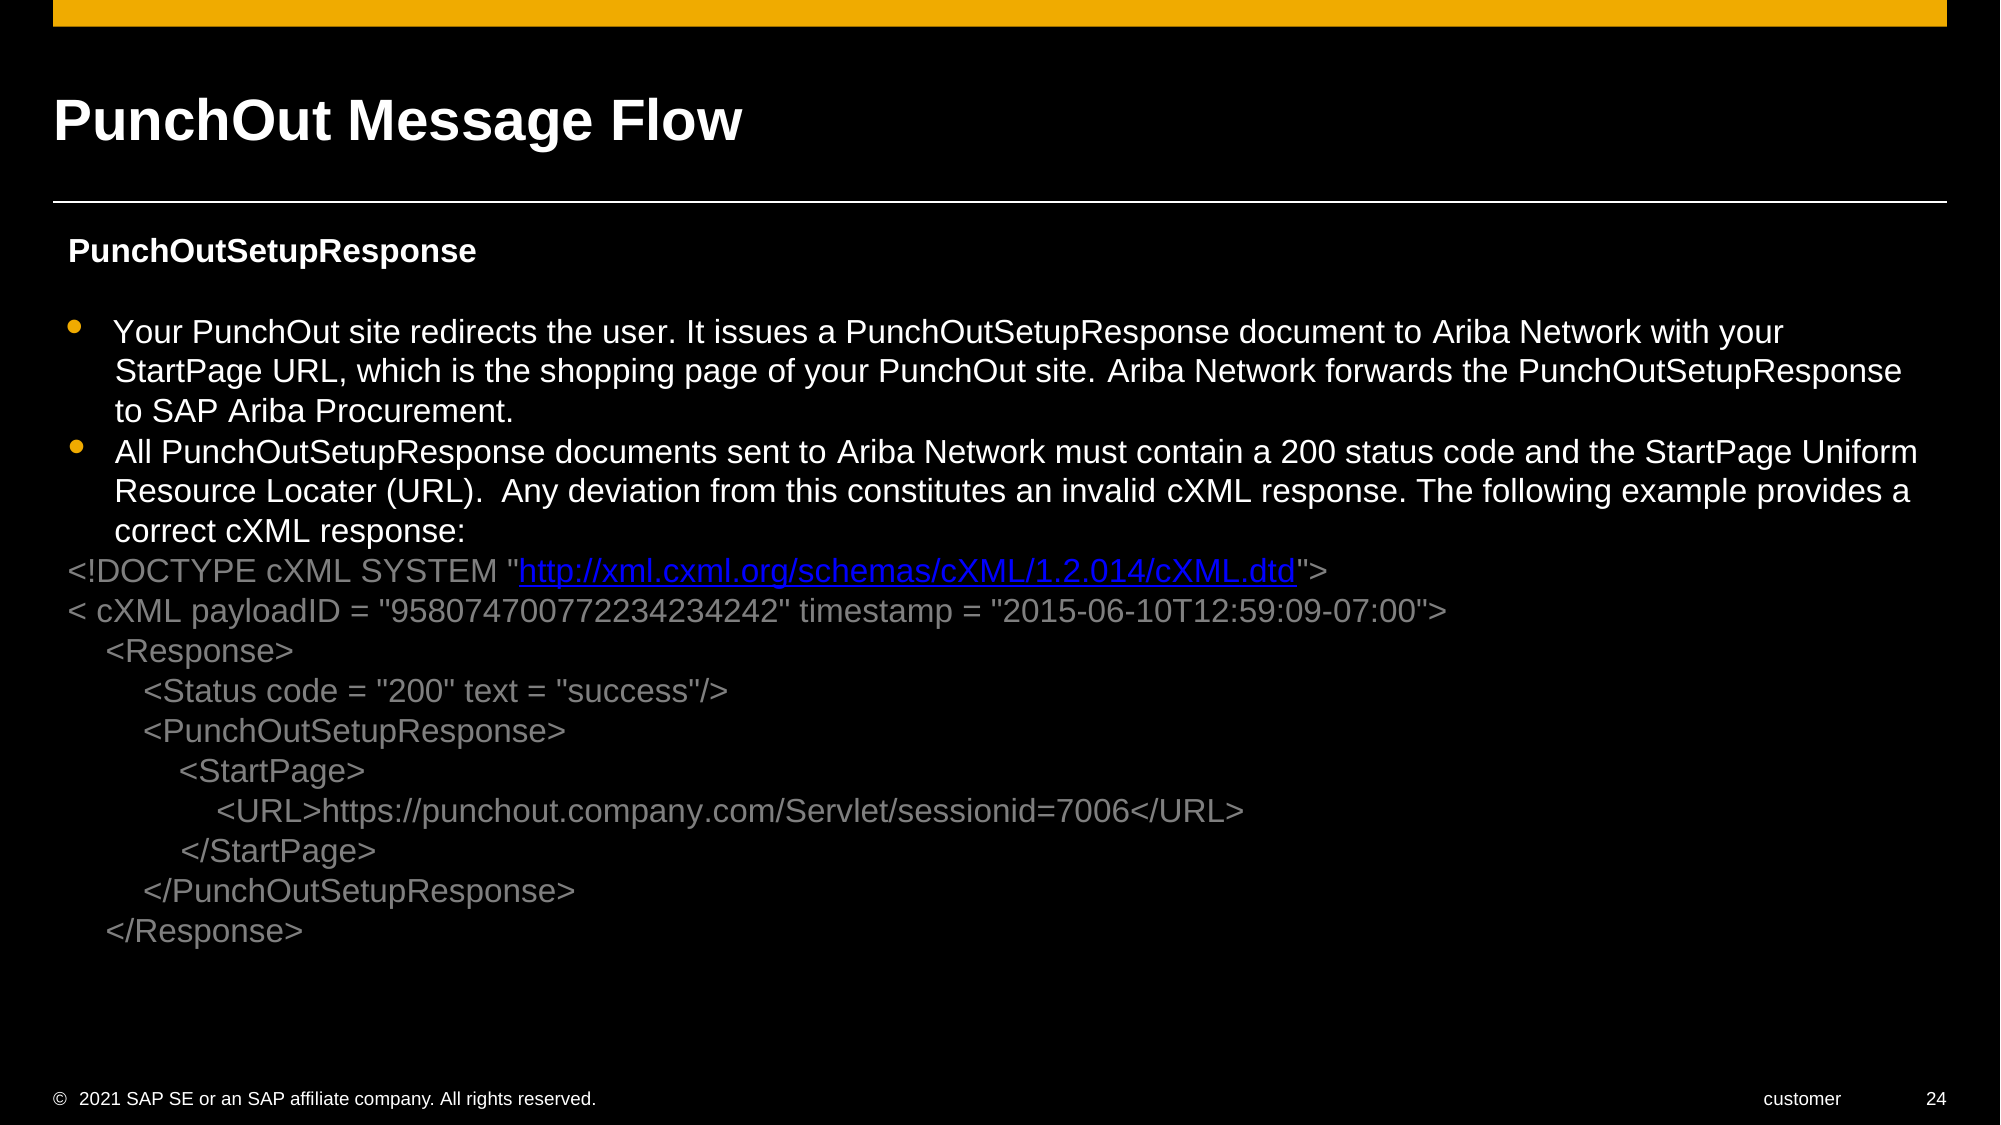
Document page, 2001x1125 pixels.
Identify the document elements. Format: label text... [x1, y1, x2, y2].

text_box [52, 0, 1948, 27]
text_box Resource Locater (URL).Any deviation from this constitutes an invalid cXML response. The following example provides a correct cXML response: [114, 469, 1911, 550]
text_box </Response> [105, 909, 304, 950]
text_box </StartPage> </PunchOutSetupResponse> [143, 829, 577, 910]
text_box <Status code = "200" text = "success"/> [143, 669, 730, 710]
text_box [0, 0, 2000, 1125]
text_box <PunchOutSetupResponse> [143, 709, 568, 750]
text_box <!DOCTYPE cXML SYSTEM "http://xml.cxml.org/schemas/cXML/1.2.014/cXML.dtd"> [67, 549, 1328, 589]
text_box •All PunchOutSetupResponse documents sent to Ariba Network must contain a 200 status code and the StartPage Uniform [67, 413, 1920, 474]
text_box •Your PunchOut site redirects the user. It issues a PunchOutSetupResponse document to Ariba Network with your [65, 293, 1784, 354]
text_box © 2021 SAP SE or an SAP affiliate company. All rights reserved. customer 24 [53, 1087, 1947, 1110]
text_box PunchOutSetupResponse [68, 229, 478, 270]
text_box StartPage URL, which is the shopping page of your PunchOut site. Ariba Network forwards the PunchOutSetupResponse to SAP Ariba Procurement. [115, 349, 1903, 413]
text_box < cXML payloadID = "958074700772234234242" timestamp = "2015-06-10T12:59:09-07:00"> [67, 589, 1449, 630]
text_box <StartPage> <URL>https://punchout.company.com/Servlet/sessionid=7006</URL> [178, 749, 1246, 830]
text_box <Response> [105, 629, 295, 670]
text_box PunchOut Message Flow [53, 82, 744, 153]
